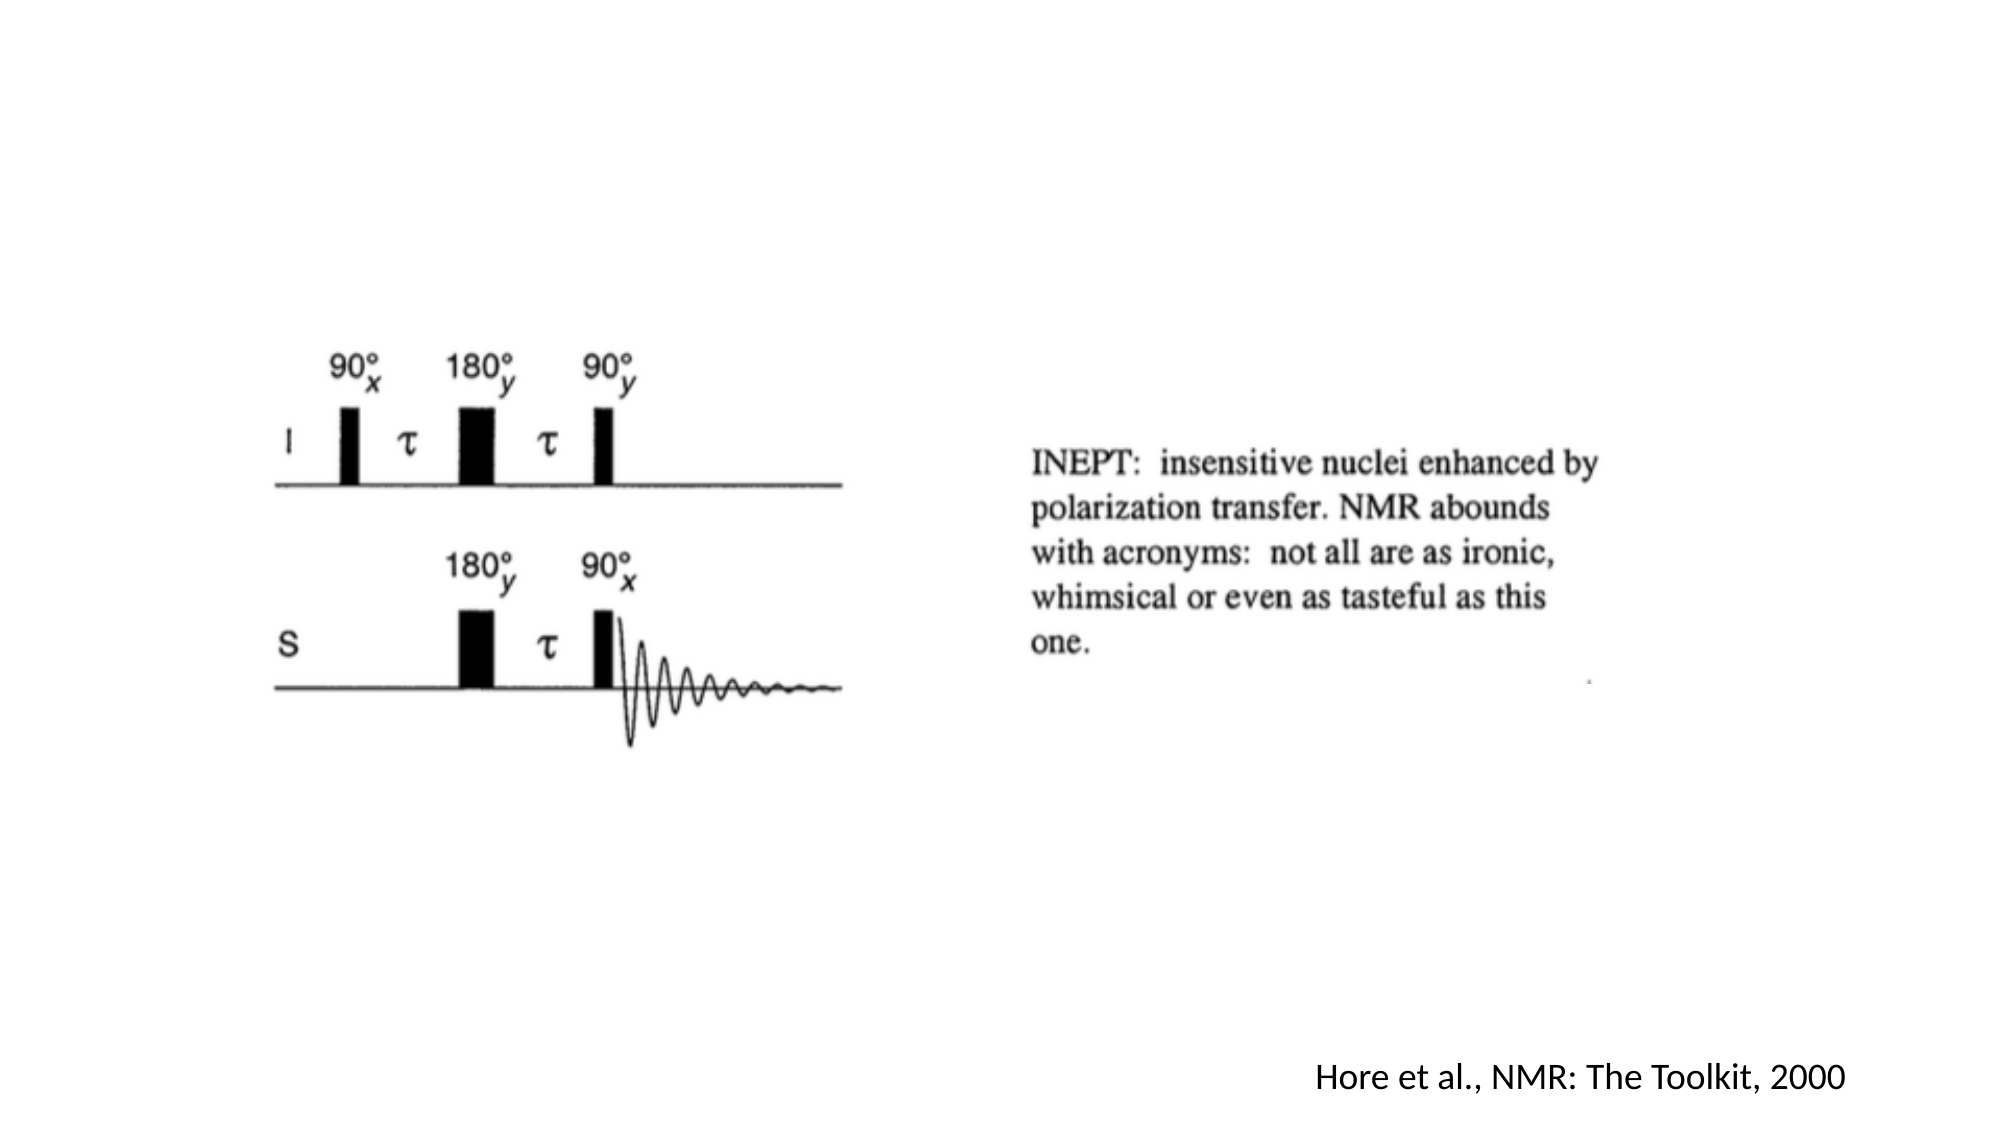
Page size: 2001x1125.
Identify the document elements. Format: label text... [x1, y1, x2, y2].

text_box Hore et al., NMR: The Toolkit, 2000 [1300, 1045, 2000, 1105]
picture [1009, 423, 1616, 684]
picture [218, 306, 872, 753]
